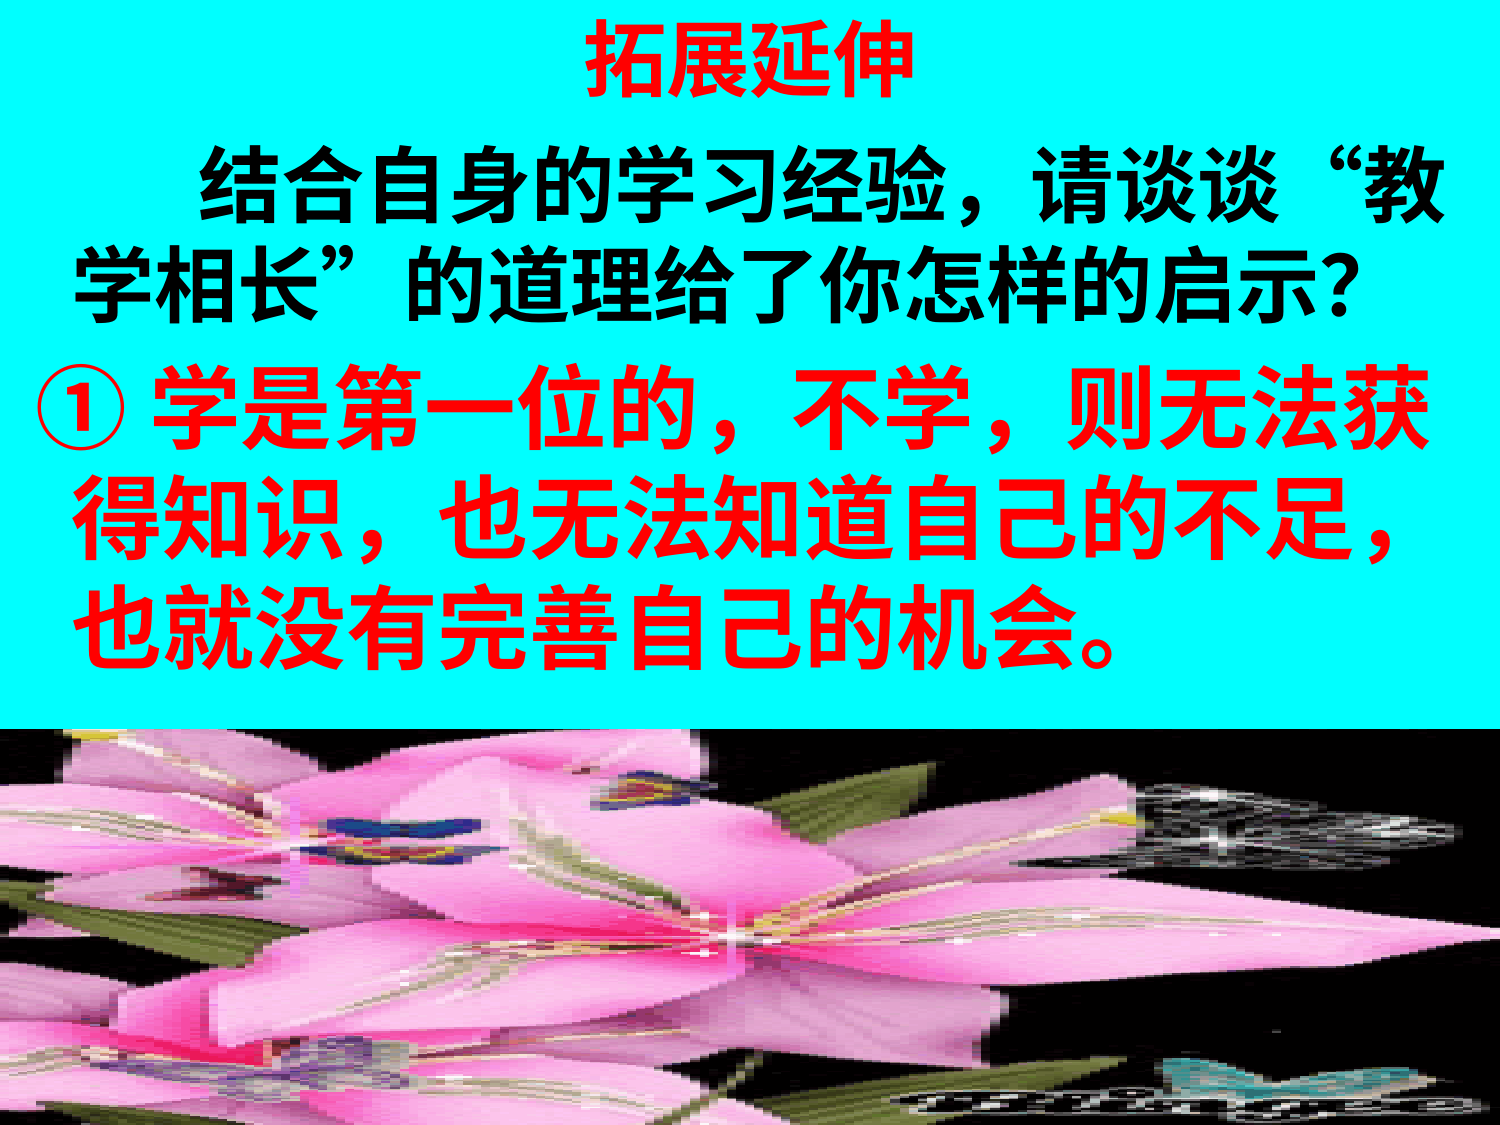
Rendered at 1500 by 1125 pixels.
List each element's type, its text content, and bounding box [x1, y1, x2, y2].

picture [0, 729, 1500, 1125]
title 拓展延伸 [74, 0, 1426, 114]
list 结合自身的学习经验，请谈谈“教学相长”的道理给了你怎样的启示？ ①学是第一位的，不学，则无法获得知识，也无法知道自己的不足，也就没有完善自己的机会。 [0, 125, 1500, 729]
